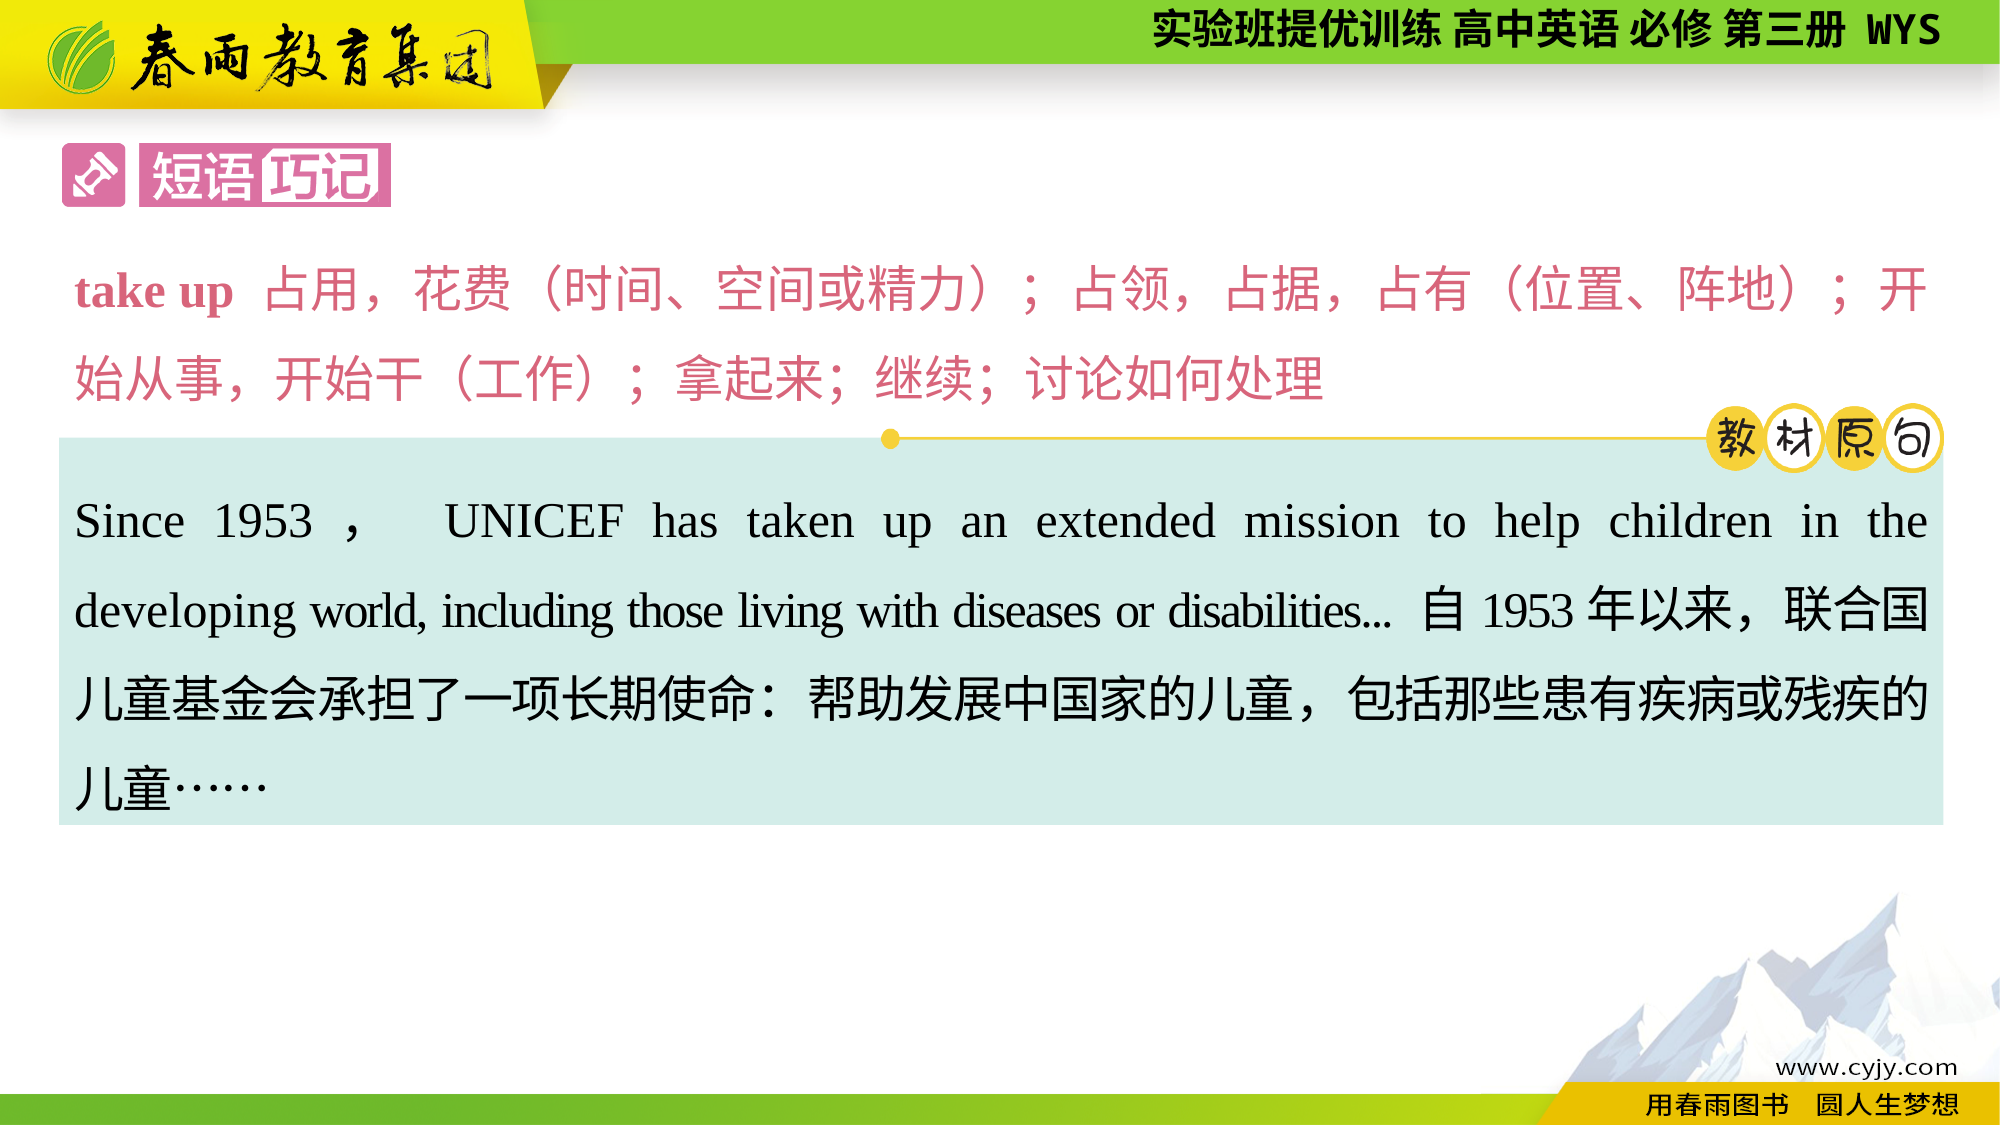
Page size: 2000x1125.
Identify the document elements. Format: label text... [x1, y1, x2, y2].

text_box Since 1953， UNICEF has taken up an extended mission to help children in the developing world, including those living with diseases or disabilities... 自1953年以来，联合国儿童基金会承担了一项长期使命：帮助发展中国家的儿童，包括那些患有疾病或残疾的儿童…… [59, 437, 1944, 825]
list take up 占用，花费（时间、空间或精力）；占领，占据，占有（位置、阵地）；开始从事，开始干（工作）；拿起来；继续；讨论如何处理 [59, 219, 1944, 406]
picture [0, 0, 2000, 1125]
